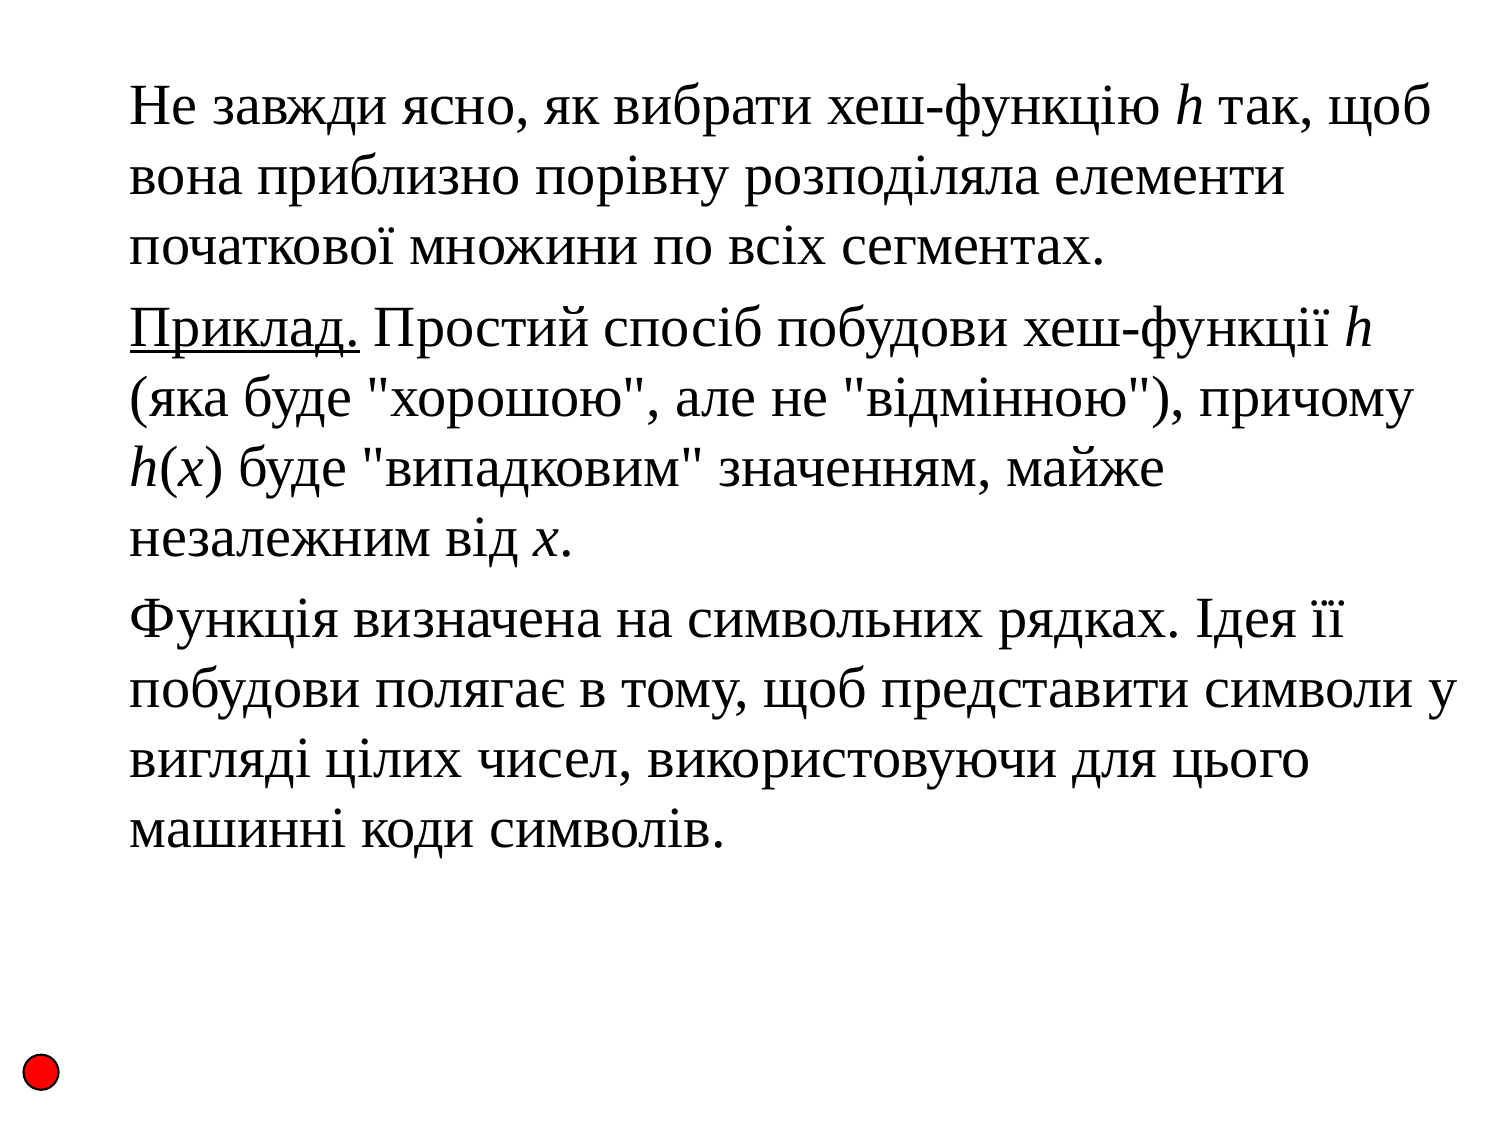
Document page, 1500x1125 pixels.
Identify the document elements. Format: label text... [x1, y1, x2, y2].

text_box [23, 1054, 59, 1090]
list Не завжди ясно, як вибрати хеш-функцію h так, щоб вона приблизно порівну розподіляла елементи початкової множини по всіх сегментах. Приклад. Простий спосіб побудови хеш-функції h (яка буде "хорошою", але не "відмінною"), причому h(x) буде "випадковим" значенням, майже незалежним від х. Функція визначена на символьних рядках. Ідея її побудови полягає в тому, щоб представити символи у вигляді цілих чисел, використовуючи для цього машинні коди символів. [0, 58, 1500, 1125]
